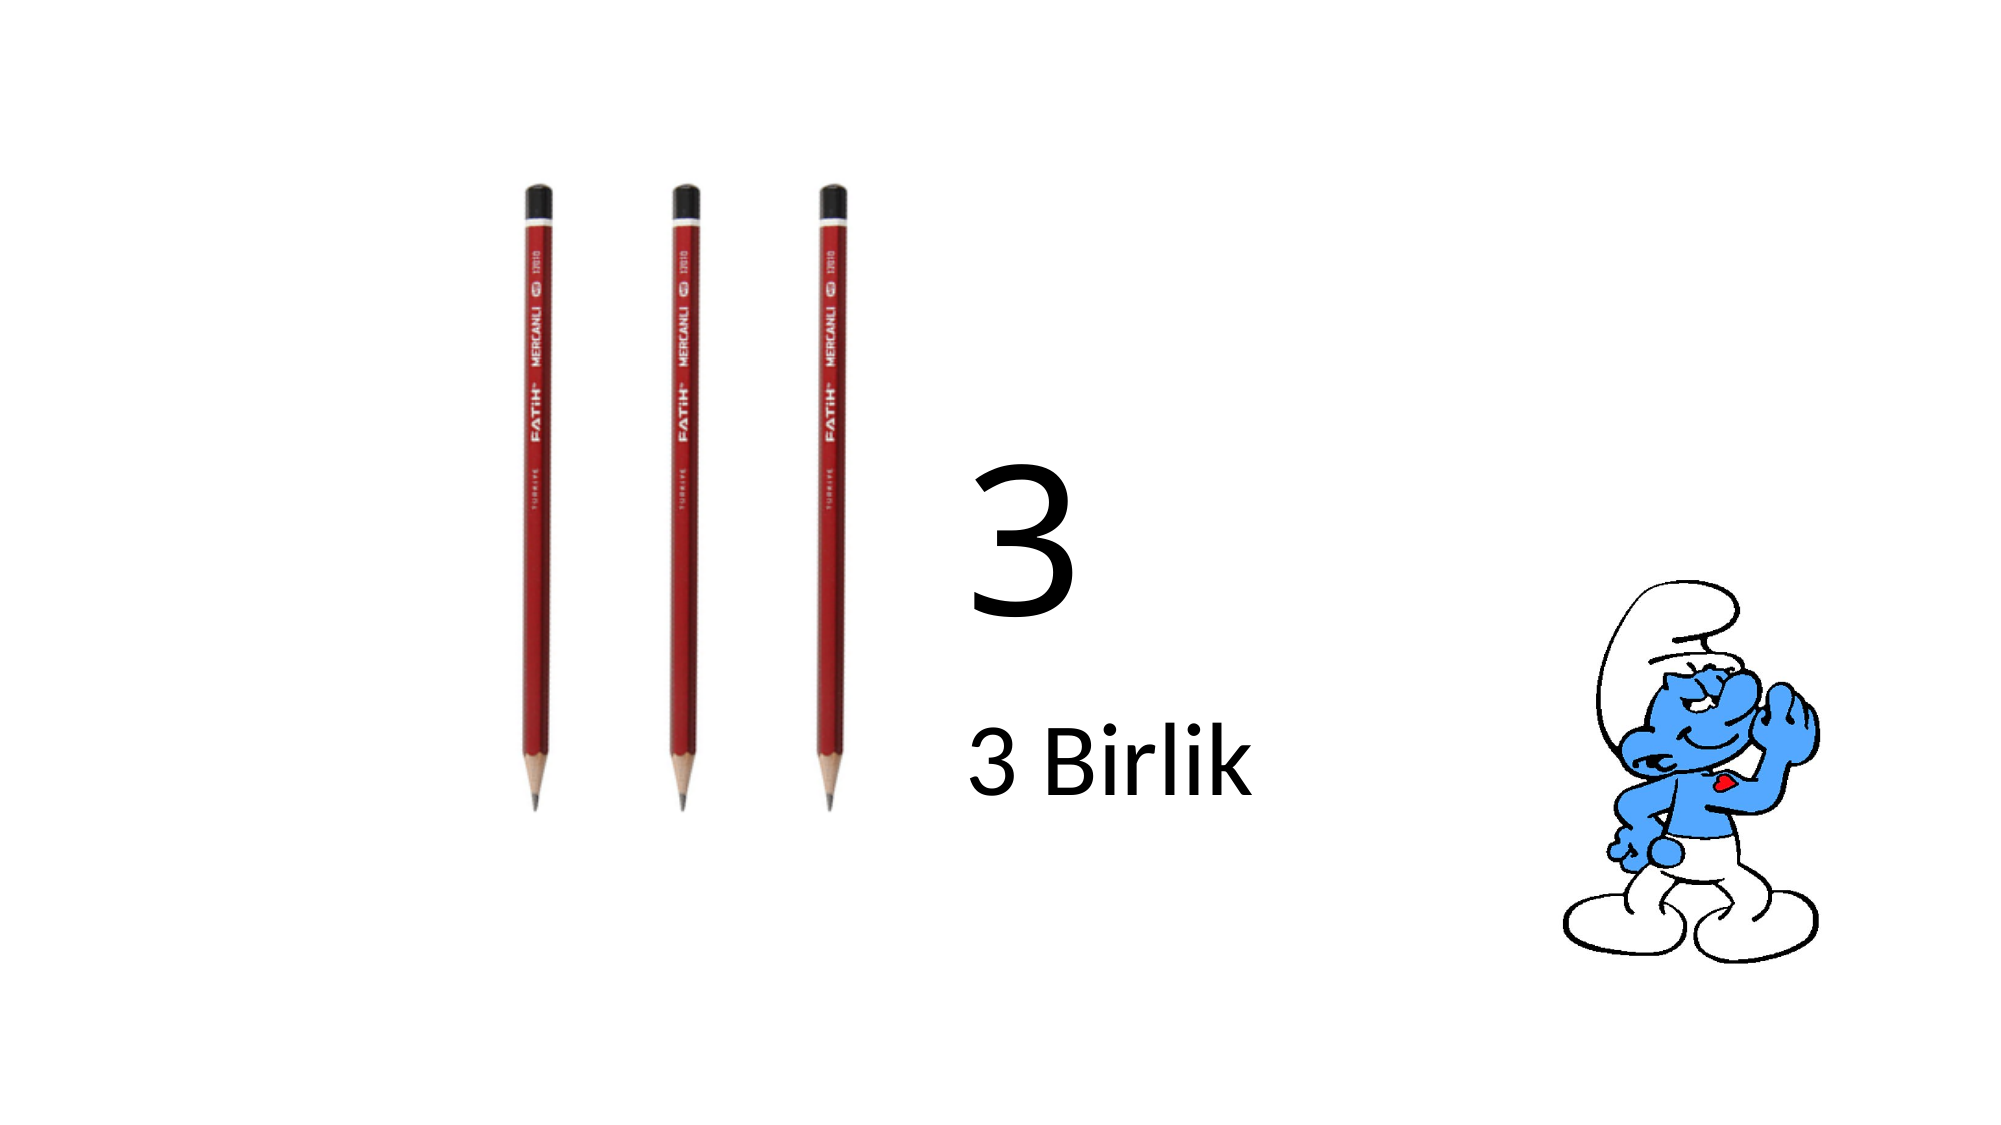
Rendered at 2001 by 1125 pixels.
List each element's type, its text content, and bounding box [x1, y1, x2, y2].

list 3 Birlik [950, 697, 1293, 860]
title 3 [950, 439, 1134, 657]
picture [467, 170, 909, 836]
picture [1543, 569, 1848, 987]
